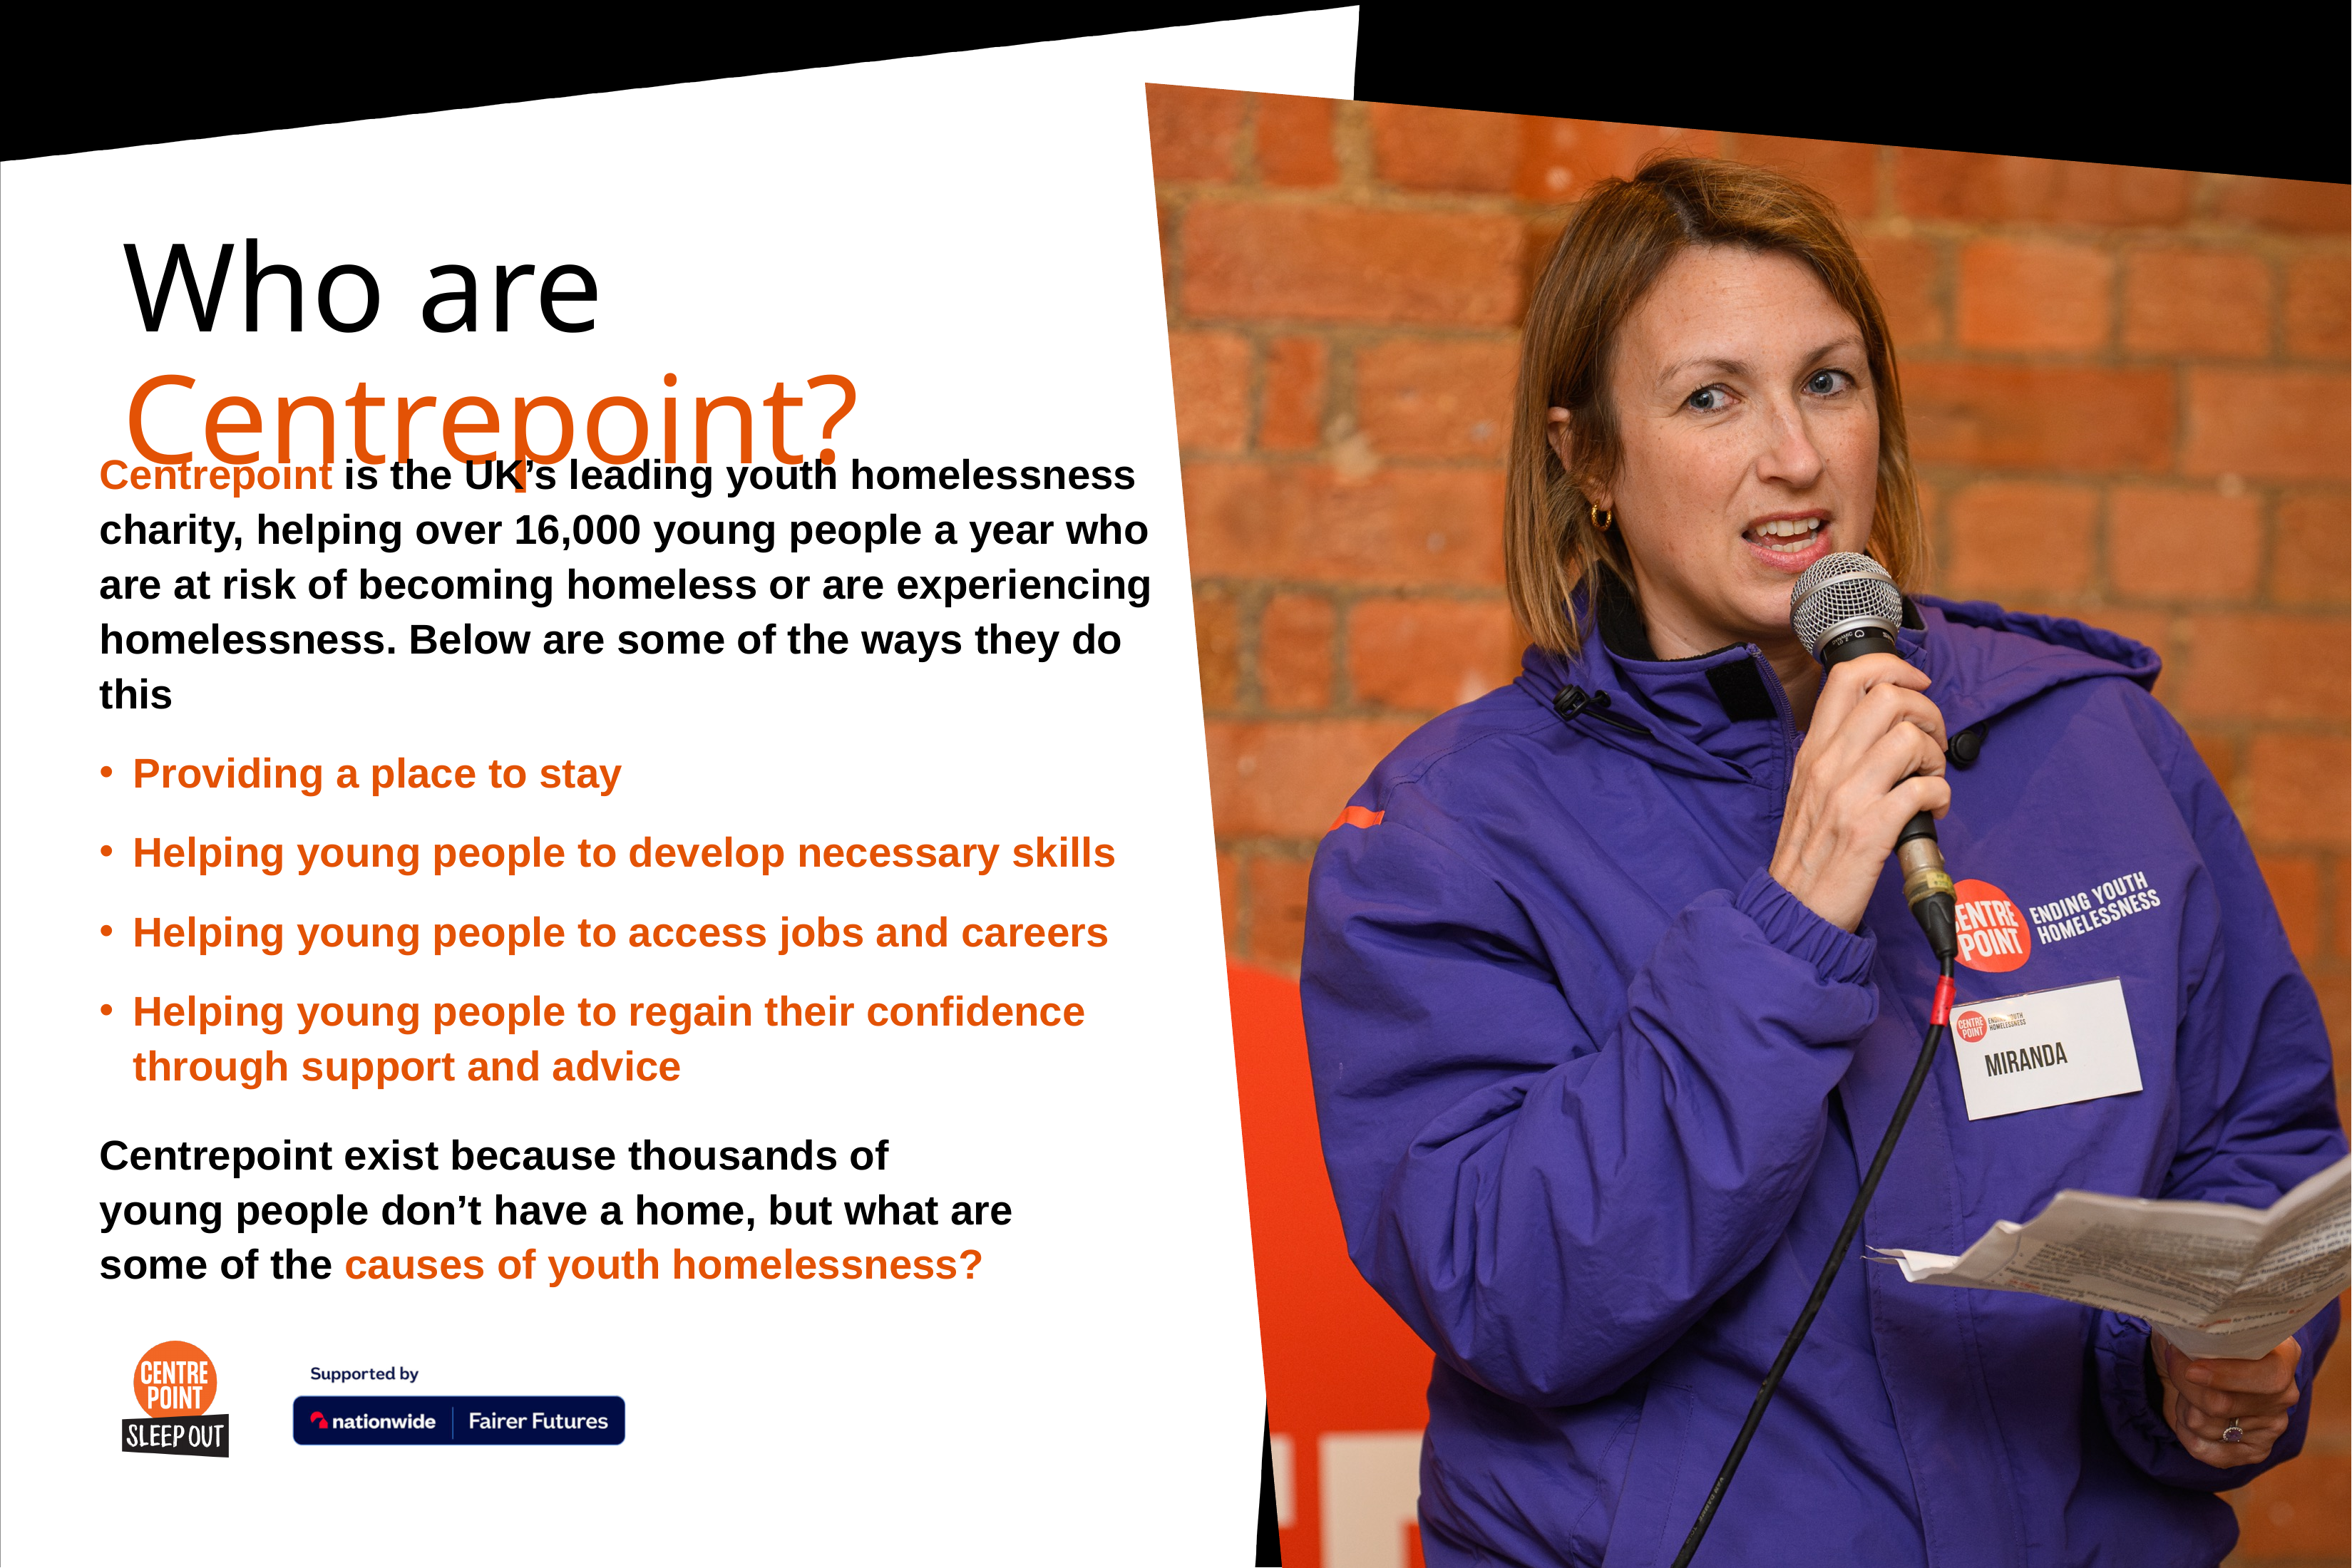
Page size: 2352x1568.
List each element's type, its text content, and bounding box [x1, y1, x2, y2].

picture [0, 5, 2352, 1568]
text_box Centrepoint is the UK’s leading youth homelessness charity, helping over 16,000 young people a year who are at risk of becoming homeless or are experiencing homelessness. Below are some of the ways they do this Providing a place to stay Helping young people to develop necessary skills Helping young people to access jobs and careers Helping young people to regain their confidence through support and advice [88, 437, 1144, 741]
text_box Centrepoint exist because thousands of young people don’t have a home, but what are some of the causes of youth homelessness? [89, 1118, 1034, 1236]
title Who are Centrepoint? [122, 225, 1133, 363]
